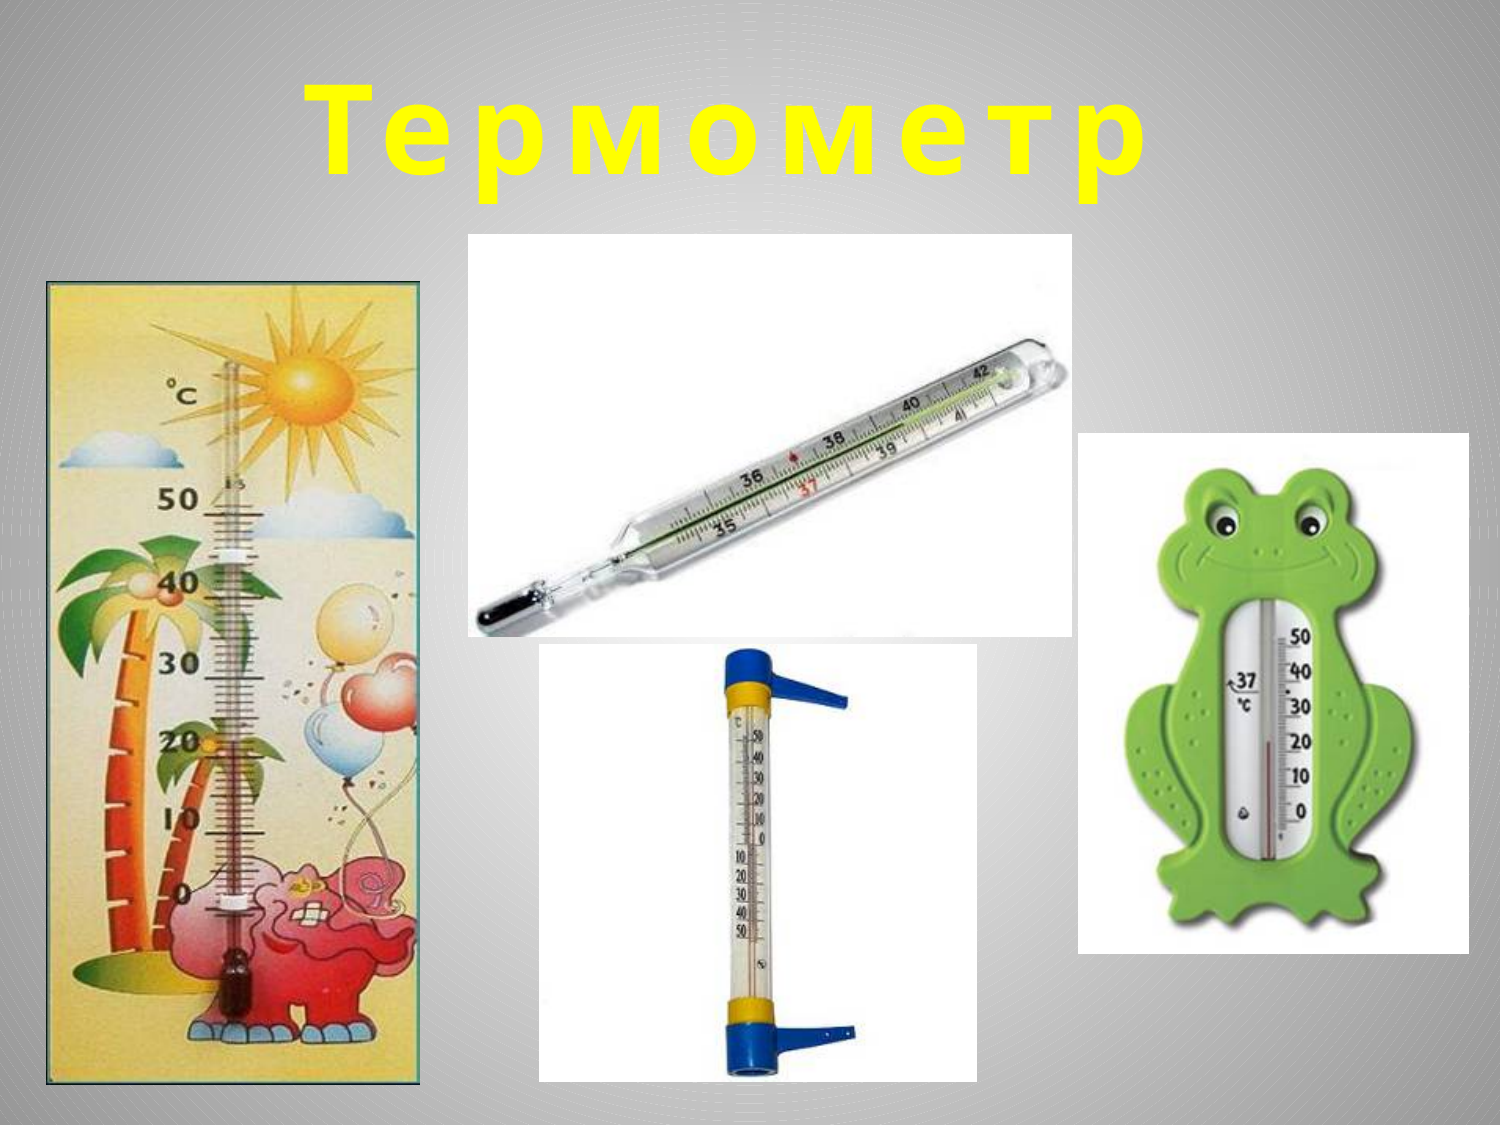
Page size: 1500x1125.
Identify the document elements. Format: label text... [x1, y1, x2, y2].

title Термометр [58, 105, 1409, 293]
picture [538, 644, 977, 1082]
picture [468, 234, 1072, 637]
picture [46, 280, 420, 1085]
picture [1077, 433, 1469, 954]
